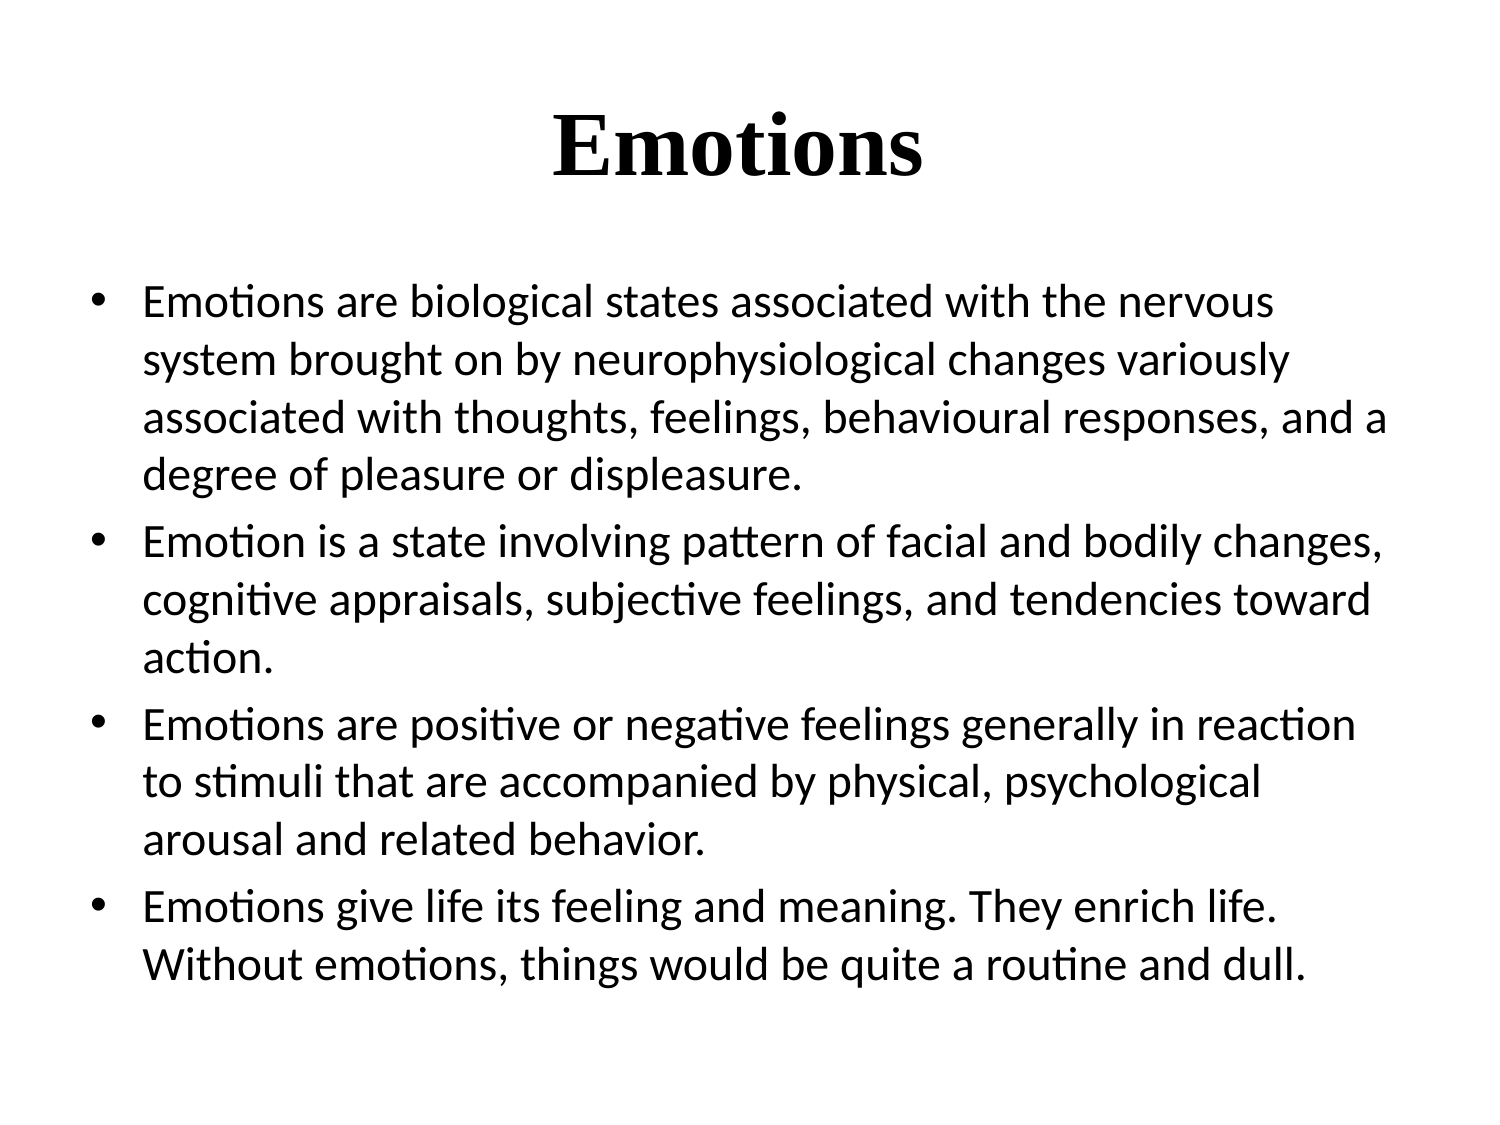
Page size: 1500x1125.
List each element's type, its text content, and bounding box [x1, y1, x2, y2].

title Emotions [75, 45, 1425, 233]
list Emotions are biological states associated with the nervous system brought on by neurophysiological changes variously associated with thoughts, feelings, behavioural responses, and a degree of pleasure or displeasure. Emotion is a state involving pattern of facial and bodily changes, cognitive appraisals, subjective feelings, and tendencies toward action. Emotions are positive or negative feelings generally in reaction to stimuli that are accompanied by physical, psychological arousal and related behavior. Emotions give life its feeling and meaning. They enrich life. Without emotions, things would be quite a routine and dull. [75, 262, 1425, 1005]
